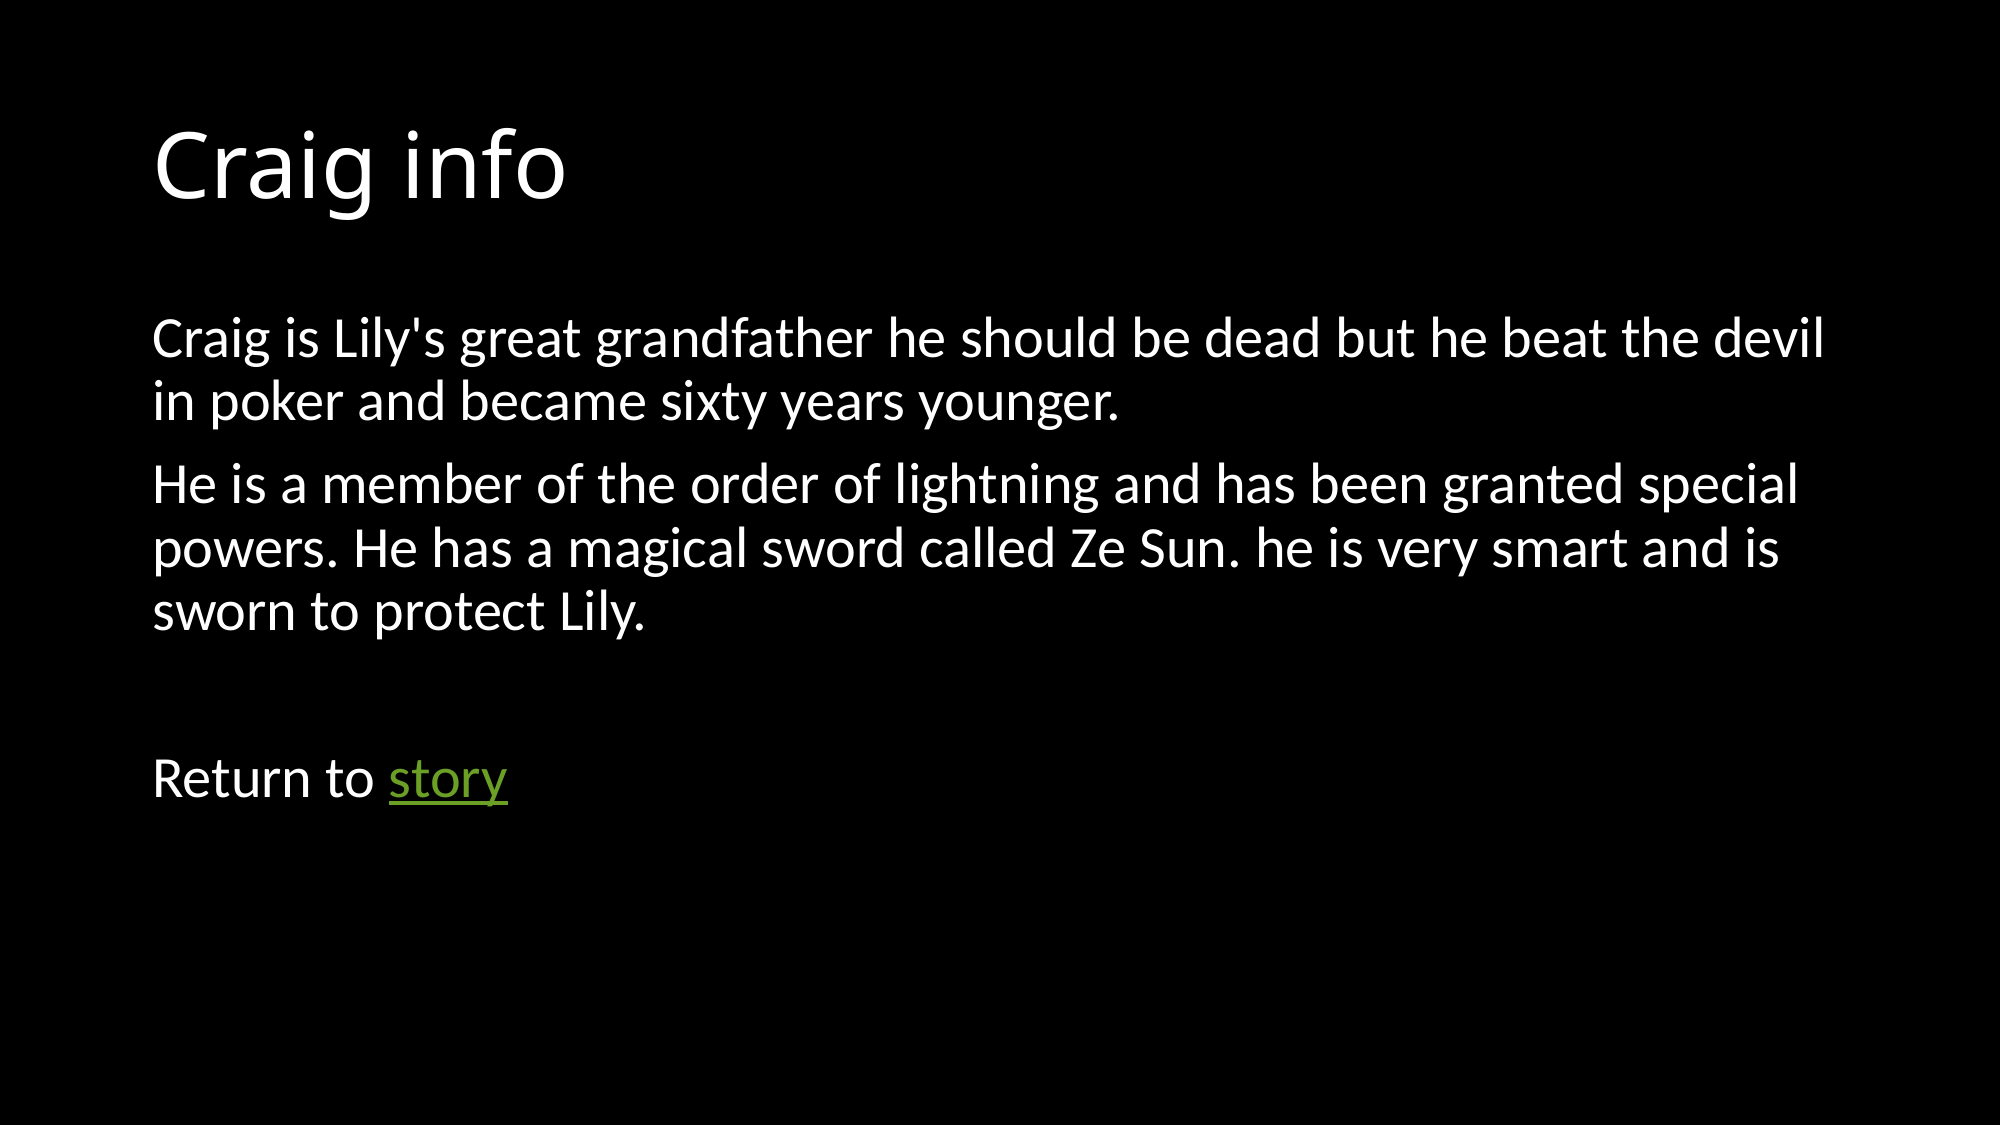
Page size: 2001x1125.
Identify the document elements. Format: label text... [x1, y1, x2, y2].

list Craig is Lily's great grandfather he should be dead but he beat the devil in poker and became sixty years younger. He is a member of the order of lightning and has been granted special powers. He has a magical sword called Ze Sun. he is very smart and is sworn to protect Lily. Return to story [137, 299, 1863, 1014]
title Craig info [137, 59, 1863, 278]
